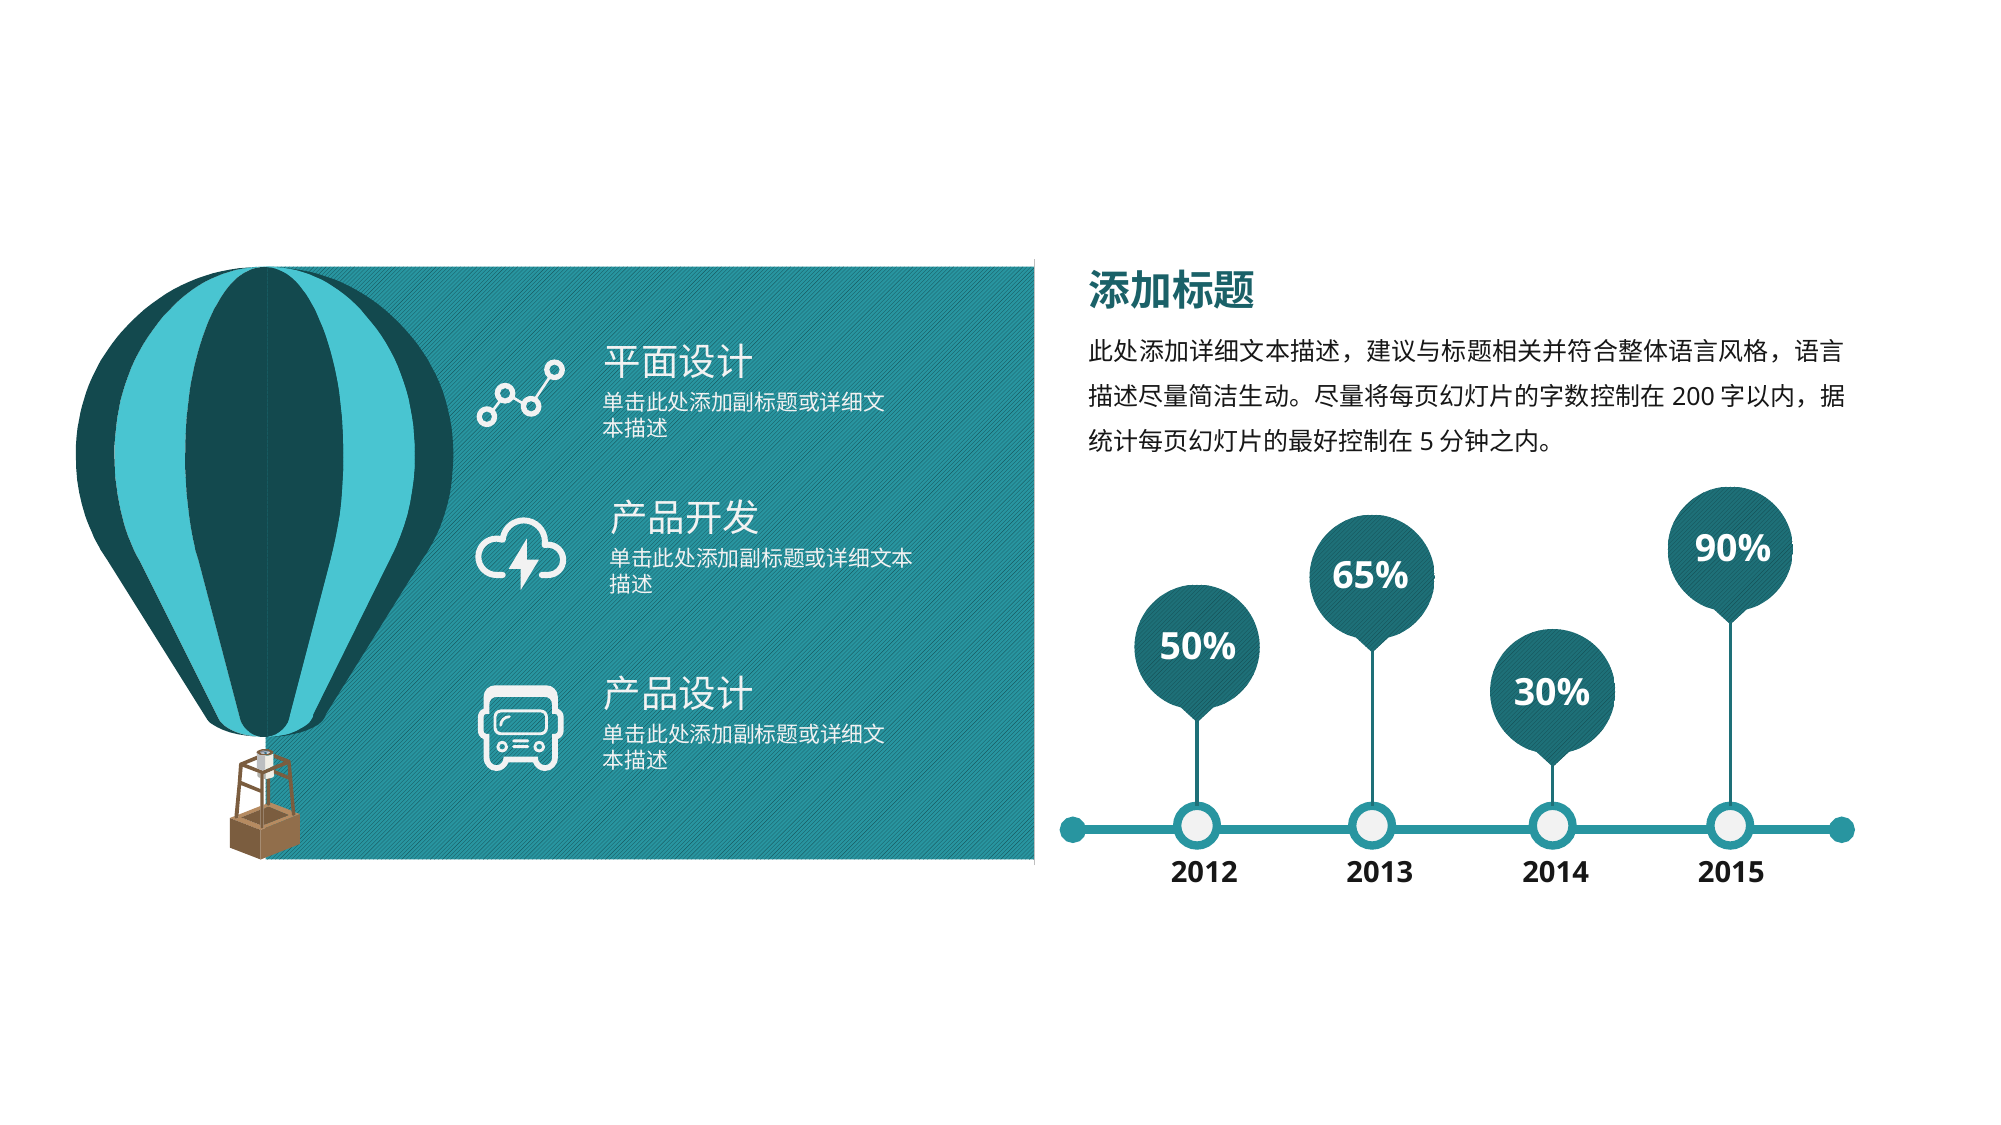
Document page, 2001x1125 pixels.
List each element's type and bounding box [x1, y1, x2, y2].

text_box [75, 259, 1035, 866]
text_box [1073, 256, 1861, 465]
text_box [1134, 486, 1793, 806]
text_box [1072, 805, 1842, 897]
